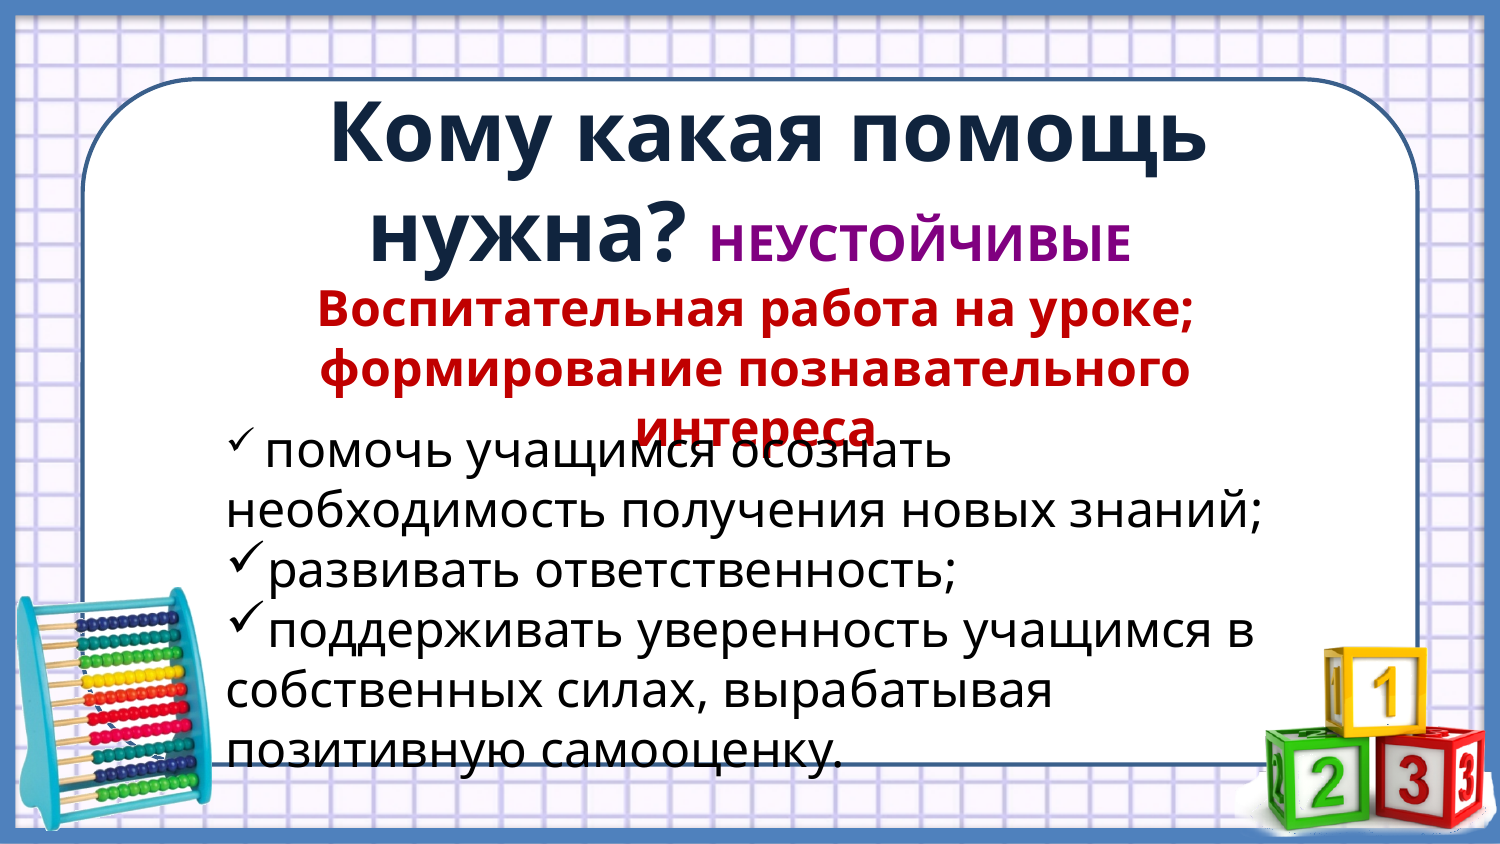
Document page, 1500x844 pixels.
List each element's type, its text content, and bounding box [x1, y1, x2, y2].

text_box Кому какая помощь нужна? НЕУСТОЙЧИВЫЕ [150, 70, 1388, 395]
picture [16, 16, 1500, 844]
text_box Воспитательная работа на уроке; формирование познавательного интереса [257, 269, 1254, 410]
text_box помочь учащимся осознать необходимость получения новых знаний; развивать ответственность; поддерживать уверенность учащимся в собственных силах, вырабатывая позитивную самооценку. [210, 410, 1336, 844]
